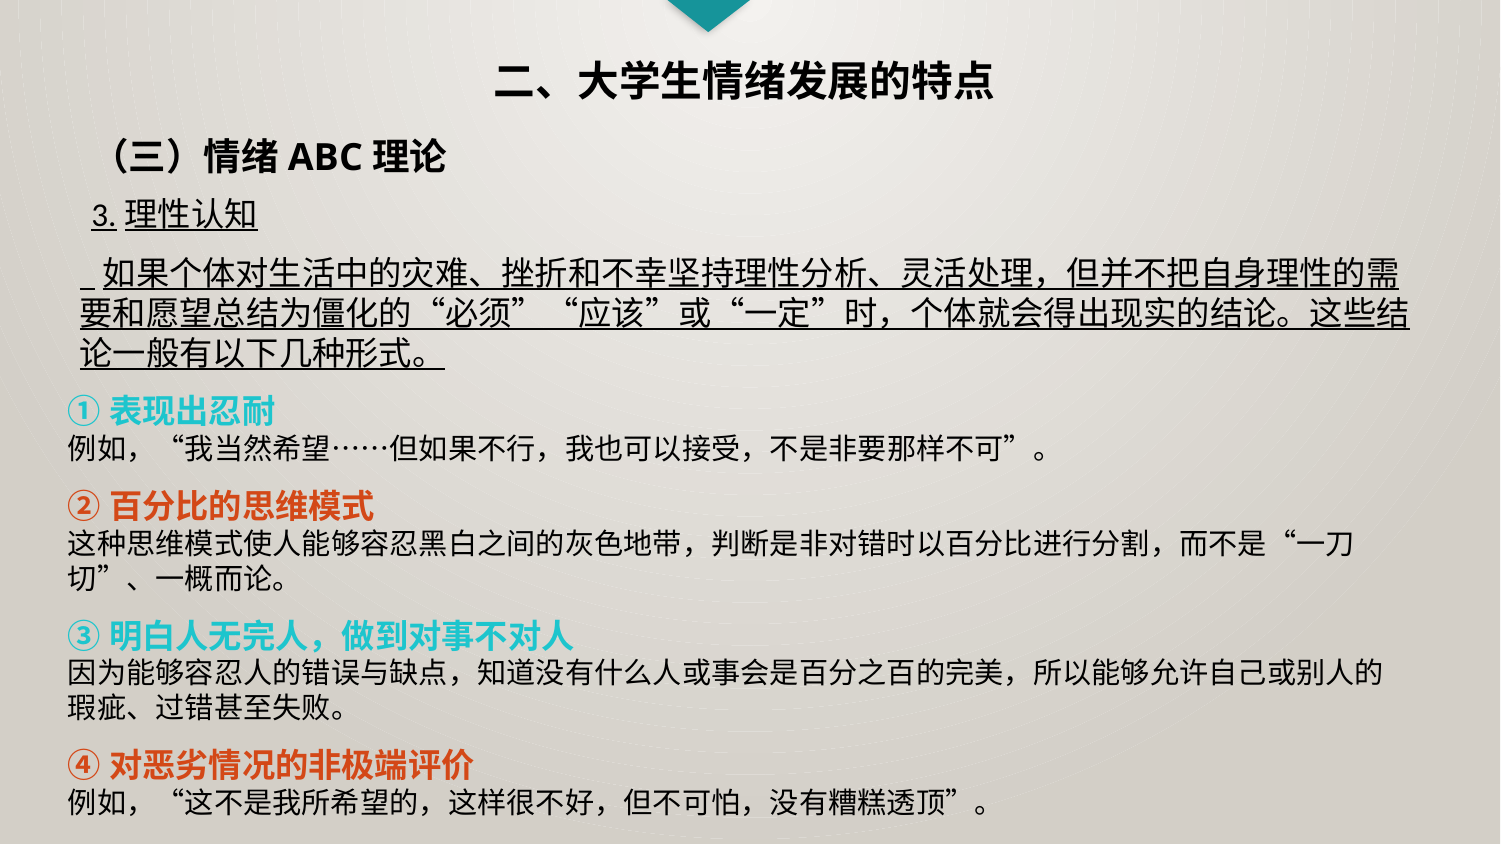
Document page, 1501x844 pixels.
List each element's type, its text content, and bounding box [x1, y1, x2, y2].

text_box 3.理性认知 [76, 186, 349, 241]
text_box [665, 0, 752, 34]
text_box 二、大学生情绪发展的特点 [479, 47, 1022, 113]
text_box ①表现出忍耐 例如，“我当然希望……但如果不行，我也可以接受，不是非要那样不可”。 ②百分比的思维模式 这种思维模式使人能够容忍黑白之间的灰色地带，判断是非对错时以百分比进行分割，而不是“一刀切”、一概而论。 ③明白人无完人，做到对事不对人 因为能够容忍人的错误与缺点，知道没有什么人或事会是百分之百的完美，所以能够允许自己或别人的瑕疵、过错甚至失败。 ④对恶劣情况的非极端评价 例如，“这不是我所希望的，这样很不好，但不可怕，没有糟糕透顶”。 [53, 362, 1424, 827]
text_box 如果个体对生活中的灾难、挫折和不幸坚持理性分析、灵活处理，但并不把自身理性的需要和愿望总结为僵化的“必须”“应该”或“一定”时，个体就会得出现实的结论。这些结论一般有以下几种形式。 [65, 244, 1436, 380]
text_box （三）情绪ABC理论 [76, 125, 572, 186]
